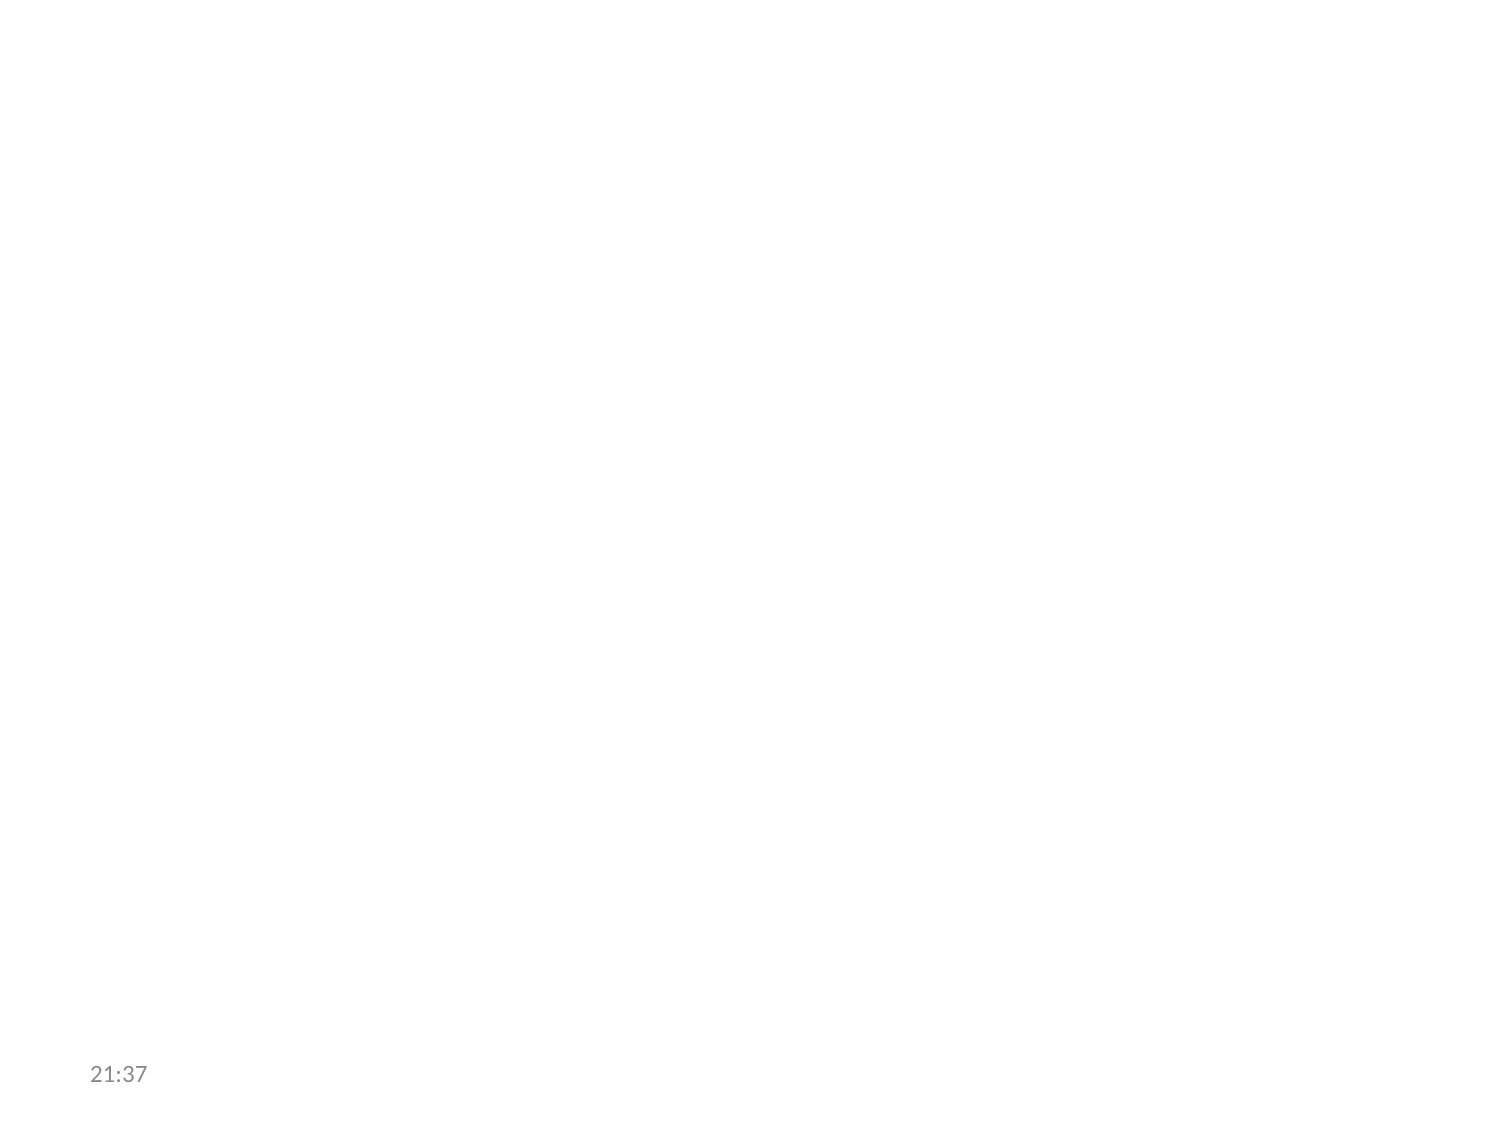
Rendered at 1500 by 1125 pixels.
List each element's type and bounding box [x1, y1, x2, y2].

slide_number [75, 1042, 425, 1103]
